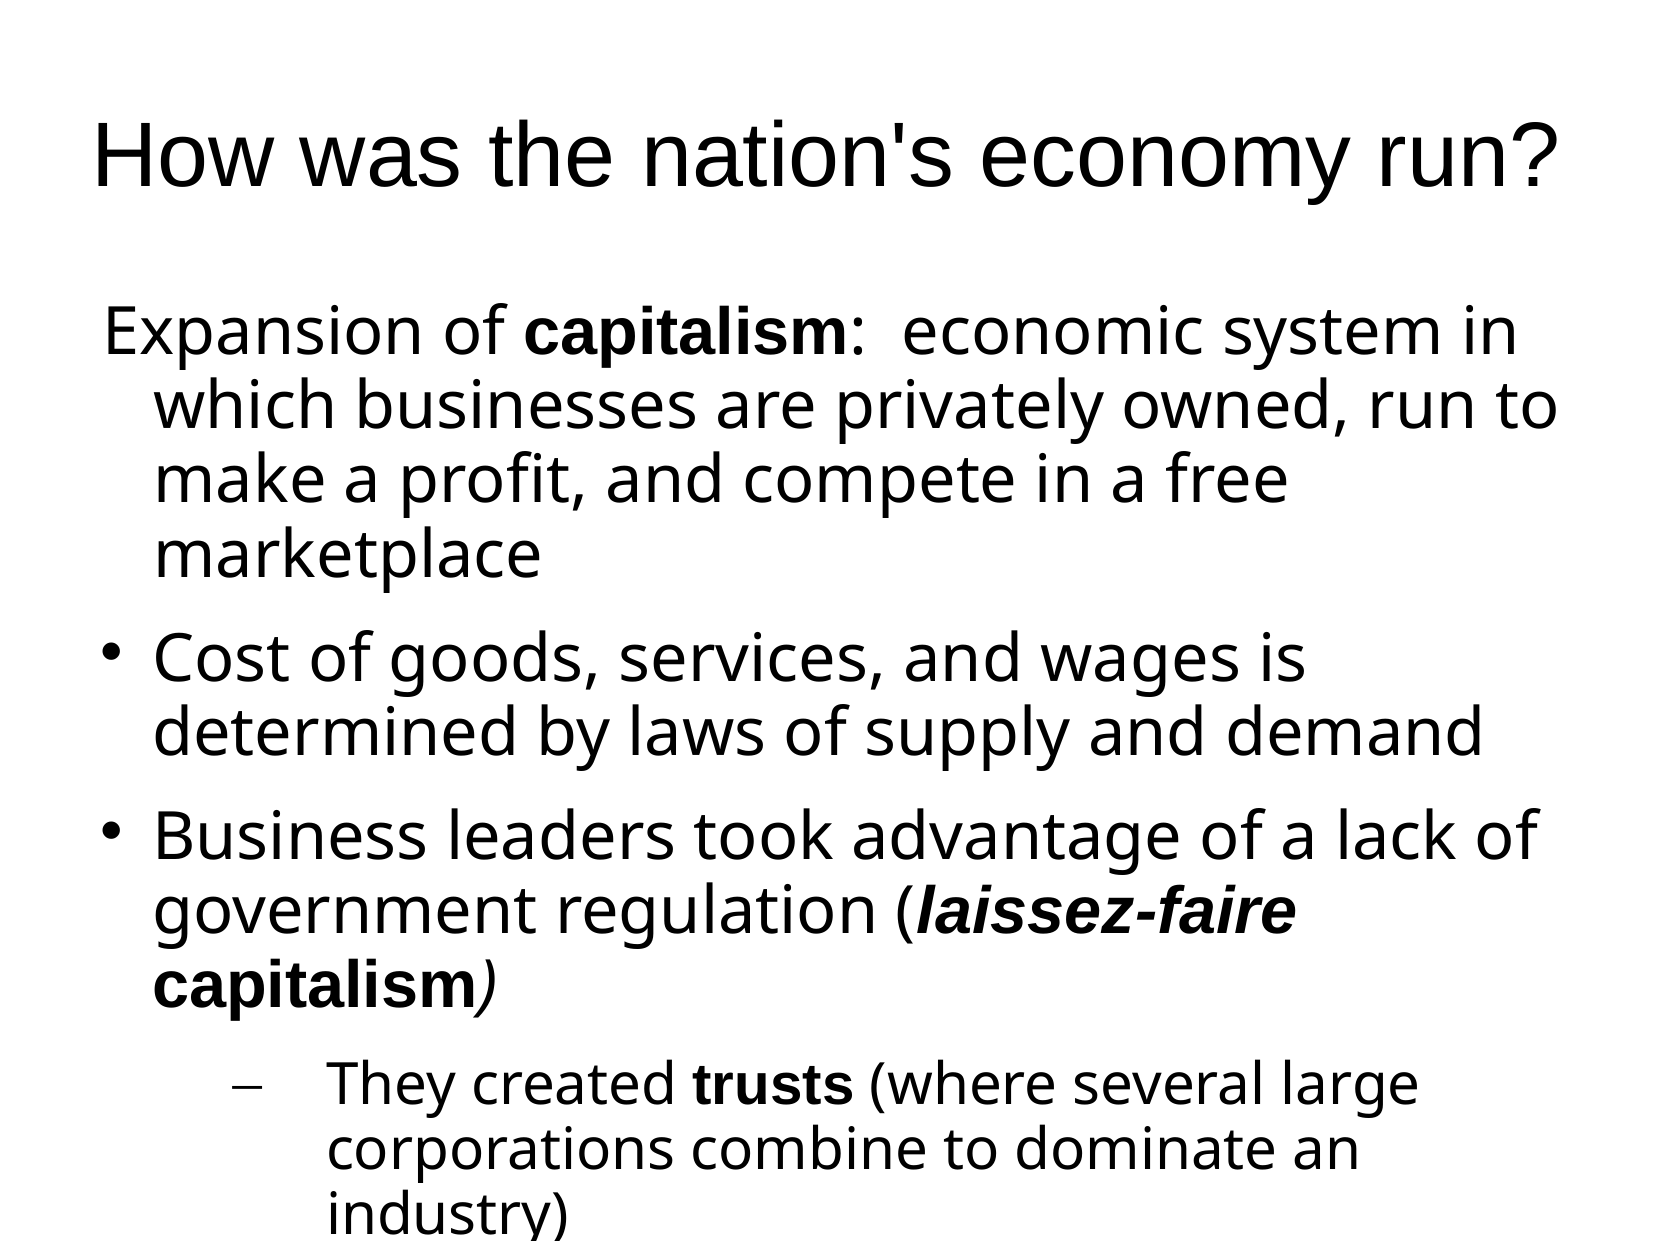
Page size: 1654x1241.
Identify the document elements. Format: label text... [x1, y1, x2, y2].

list Expansion of capitalism: economic system in which businesses are privately owned, run to make a profit, and compete in a free marketplace Cost of goods, services, and wages is determined by laws of supply and demand Business leaders took advantage of a lack of government regulation (laissez-faire capitalism) They created trusts (where several large corporations combine to dominate an industry) This allowed them eliminate competitors and keep costs (such as wages) very low. [82, 290, 1571, 1241]
title How was the nation's economy run? [82, 49, 1571, 257]
